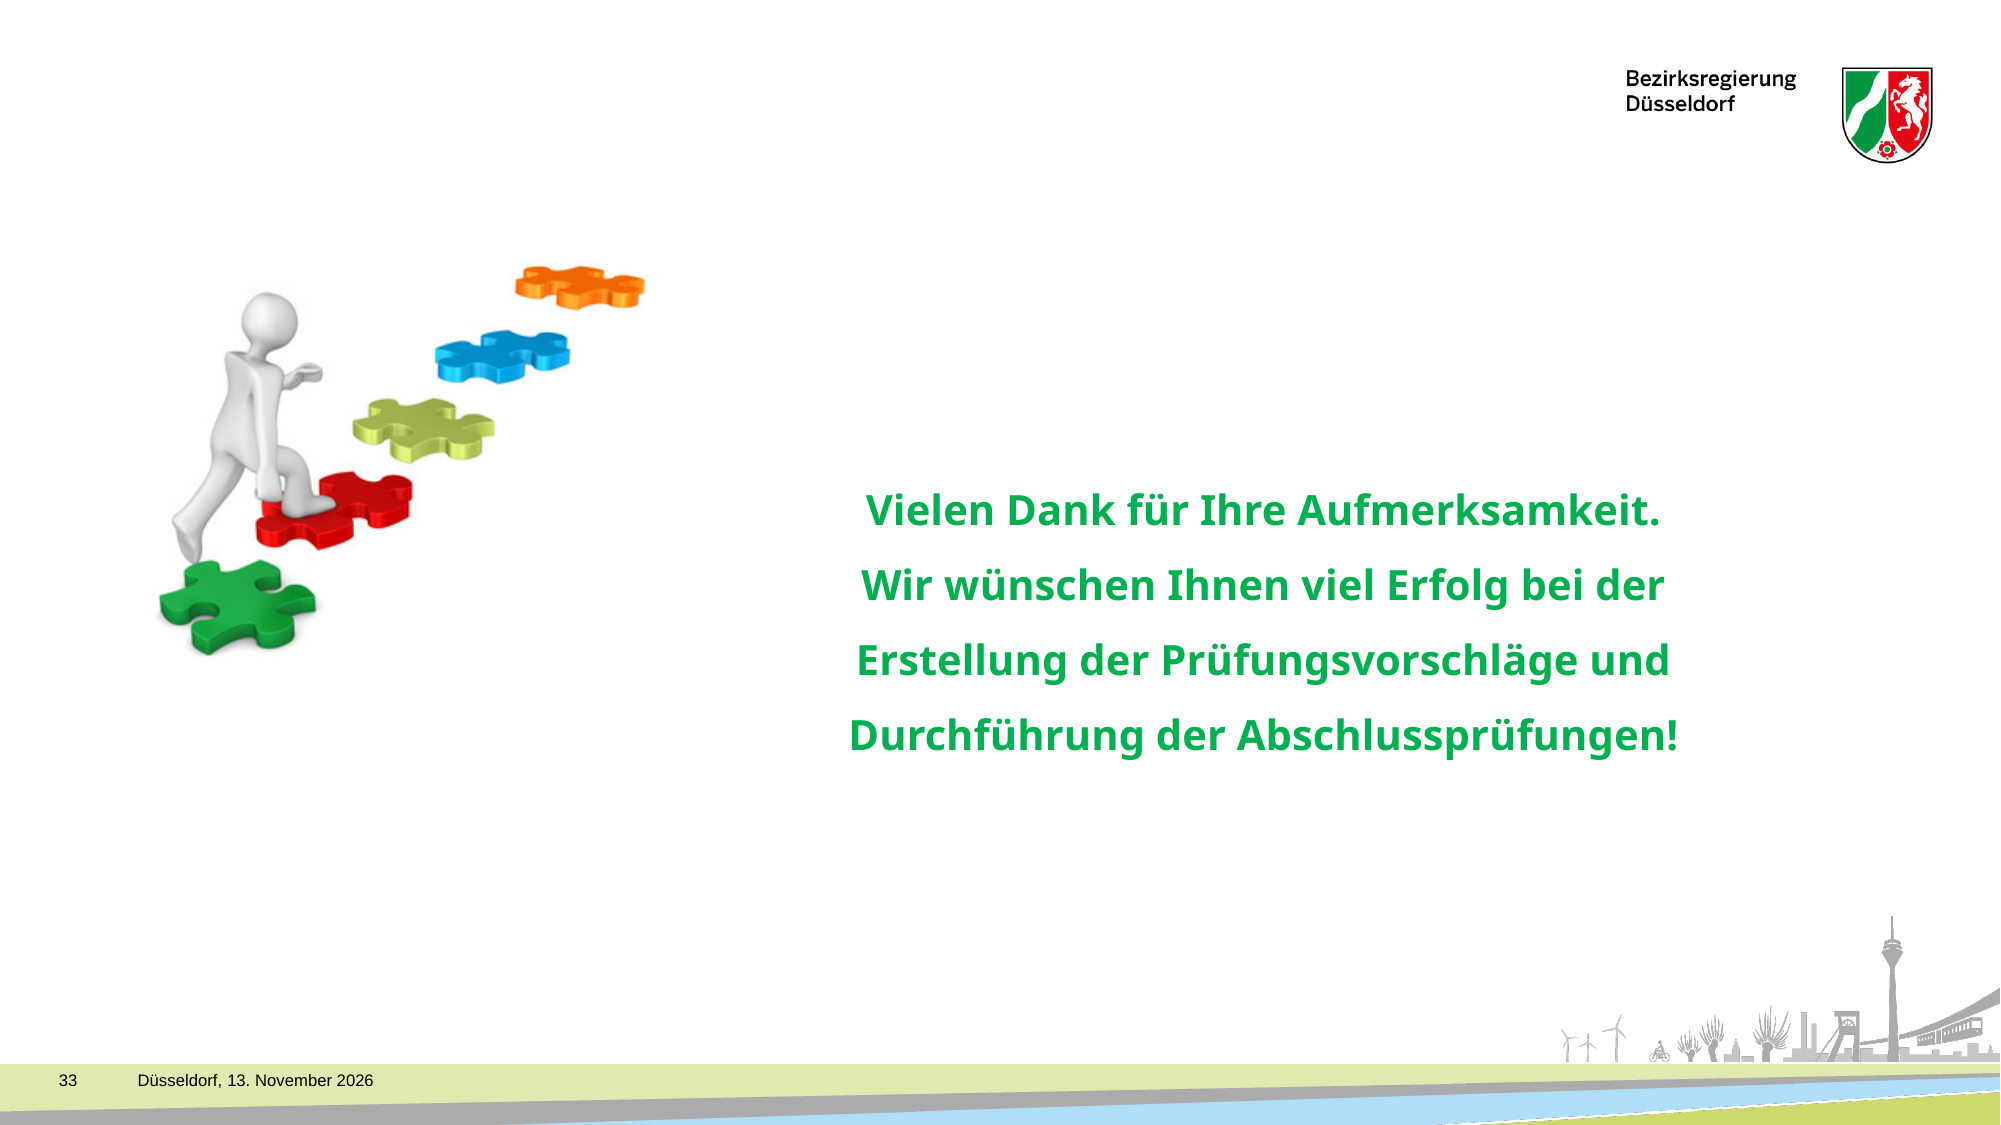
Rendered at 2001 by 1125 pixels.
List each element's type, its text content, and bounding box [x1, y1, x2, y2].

picture [131, 148, 673, 690]
slide_number 33 [58, 1070, 123, 1125]
picture [1625, 66, 1933, 164]
footer Düsseldorf, 15. November 2023 [137, 1070, 595, 1125]
title Vielen Dank für Ihre Aufmerksamkeit. Wir wünschen Ihnen viel Erfolg bei der Erstellung der Prüfungsvorschläge und Durchführung der Abschlussprüfungen! [751, 419, 1776, 798]
picture [0, 916, 2000, 1125]
